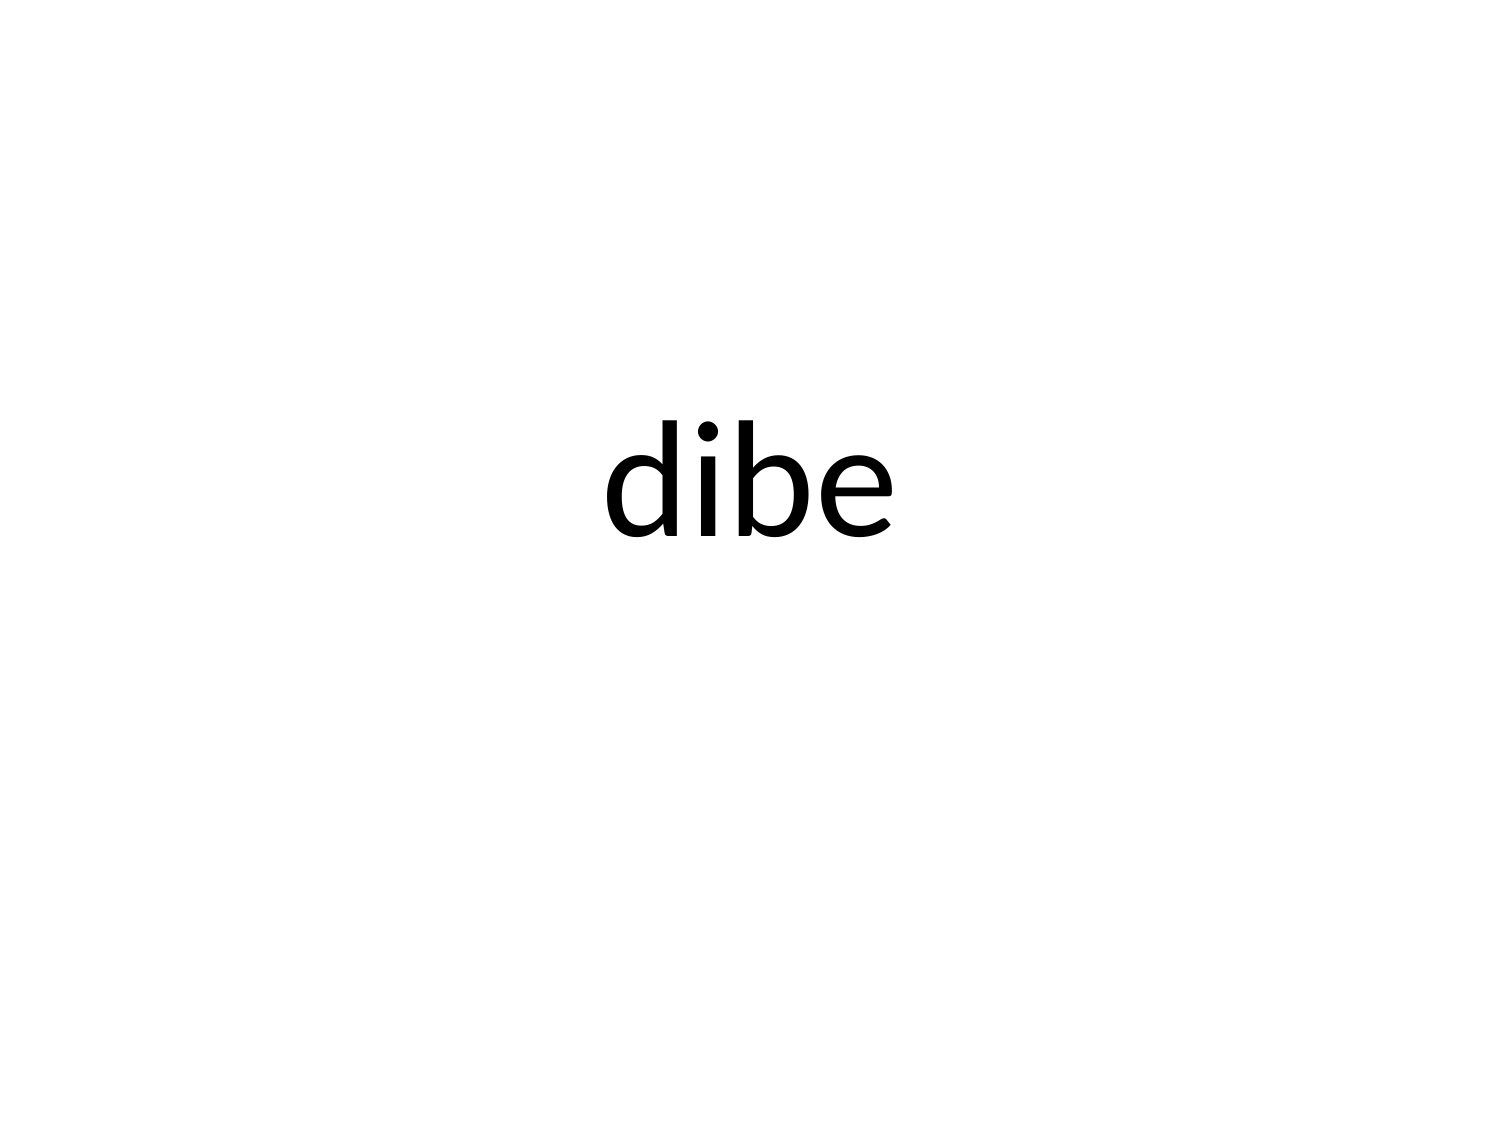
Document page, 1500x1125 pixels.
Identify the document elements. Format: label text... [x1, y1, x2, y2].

title dibe [112, 349, 1388, 591]
